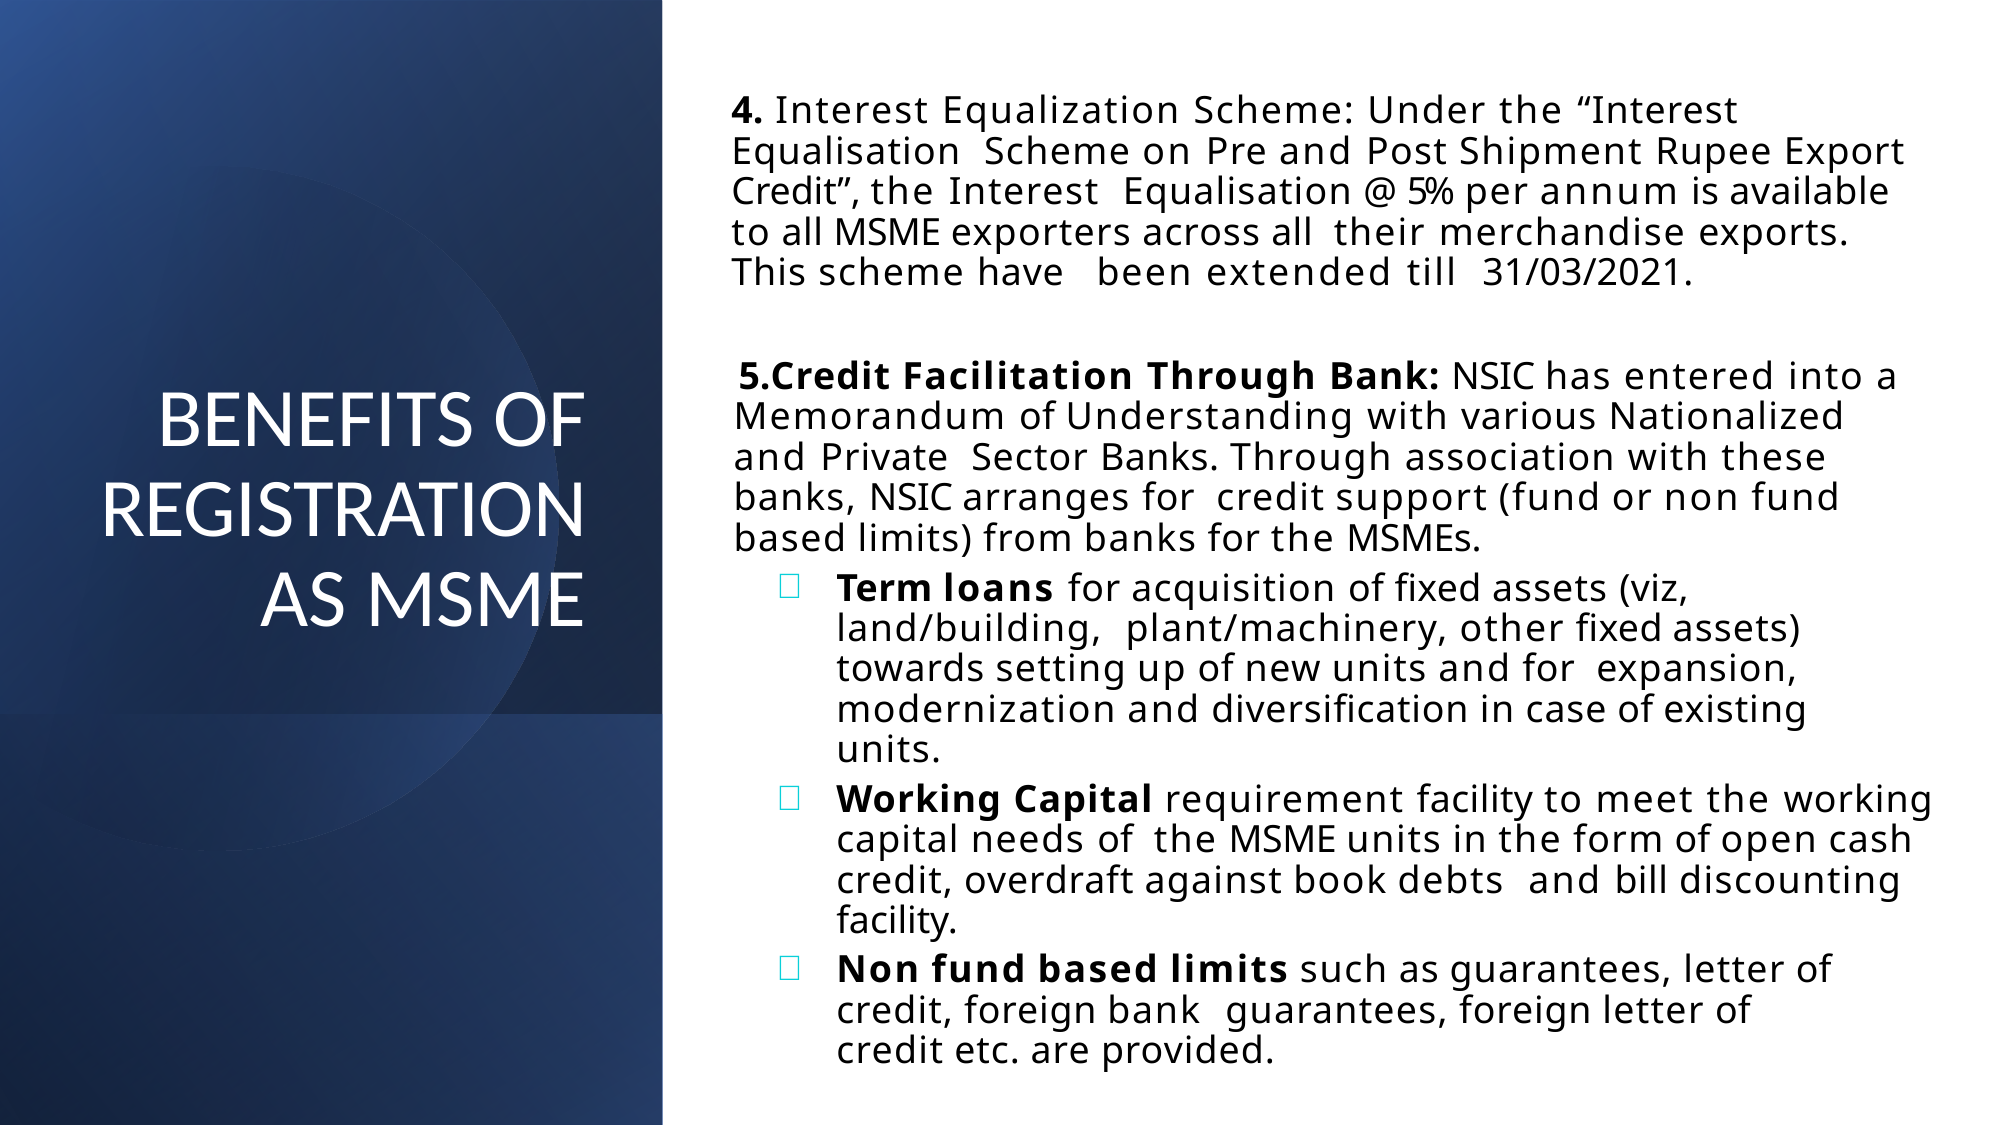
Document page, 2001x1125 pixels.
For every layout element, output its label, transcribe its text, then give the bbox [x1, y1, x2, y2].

text_box [663, 0, 2000, 1125]
text_box [0, 0, 663, 1124]
title BENEFITS OF REGISTRATION AS MSME [76, 96, 602, 652]
list 4. Interest Equalization Scheme: Under the “Interest Equalisation Scheme on Pre and Post Shipment Rupee Export Credit”, the Interest Equalisation @ 5% per annum is available to all MSME exporters across all their merchandise exports. This scheme have been extended till 31/03/2021. Credit Facilitation Through Bank: NSIC has entered into a Memorandum of Understanding with various Nationalized and Private Sector Banks. Through association with these banks, NSIC arranges for credit support (fund or non fund based limits) from banks for the MSMEs. Term loans for acquisition of fixed assets (viz, land/building, plant/machinery, other fixed assets) towards setting up of new units and for expansion, modernization and diversification in case of existing units. Working Capital requirement facility to meet the working capital needs of the MSME units in the form of open cash credit, overdraft against book debts and bill discounting facility. Non fund based limits such as guarantees, letter of credit, foreign bank guarantees, foreign letter of credit etc. are provided. [716, 83, 1950, 1085]
